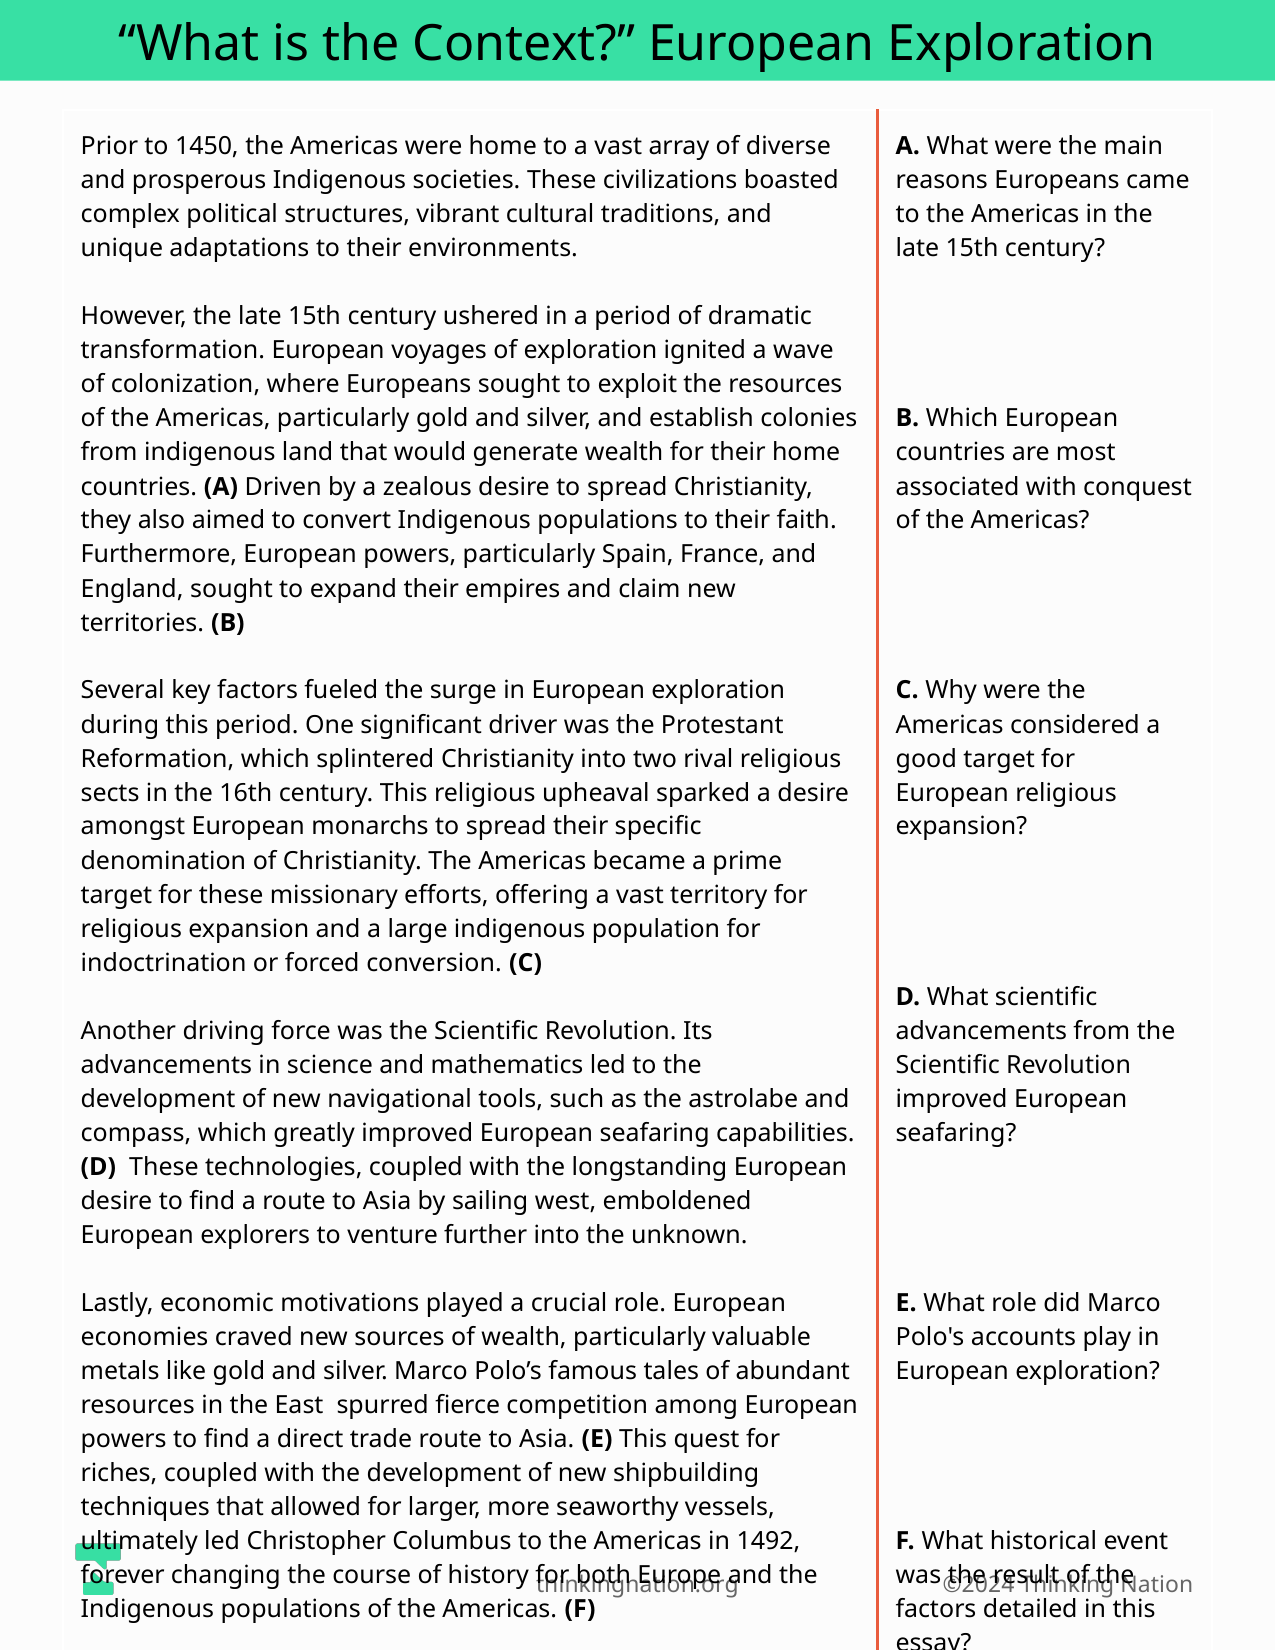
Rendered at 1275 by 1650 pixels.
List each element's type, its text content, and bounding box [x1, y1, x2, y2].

table_header Prior to 1450, the Americas were home to a vast array of diverse and prosperous Indigenous societies. These civilizations boasted complex political structures, vibrant cultural traditions, and unique adaptations to their environments. However, the late 15th century ushered in a period of dramatic transformation. European voyages of exploration ignited a wave of colonization, where Europeans sought to exploit the resources of the Americas, particularly gold and silver, and establish colonies from indigenous land that would generate wealth for their home countries. (A) Driven by a zealous desire to spread Christianity, they also aimed to convert Indigenous populations to their faith. Furthermore, European powers, particularly Spain, France, and England, sought to expand their empires and claim new territories. (B) Several key factors fueled the surge in European exploration during this period. One significant driver was the Protestant Reformation, which splintered Christianity into two rival religious sects in the 16th century. This religious upheaval sparked a desire amongst European monarchs to spread their specific denomination of Christianity. The Americas became a prime target for these missionary efforts, offering a vast territory for religious expansion and a large indigenous population for indoctrination or forced conversion. (C) Another driving force was the Scientific Revolution. Its advancements in science and mathematics led to the development of new navigational tools, such as the astrolabe and compass, which greatly improved European seafaring capabilities. (D) These technologies, coupled with the longstanding European desire to find a route to Asia by sailing west, emboldened European explorers to venture further into the unknown. Lastly, economic motivations played a crucial role. European economies craved new sources of wealth, particularly valuable metals like gold and silver. Marco Polo’s famous tales of abundant resources in the East spurred fierce competition among European powers to find a direct trade route to Asia. (E) This quest for riches, coupled with the development of new shipbuilding techniques that allowed for larger, more seaworthy vessels, ultimately led Christopher Columbus to the Americas in 1492, forever changing the course of history for both Europe and the Indigenous populations of the Americas. (F) [64, 111, 876, 1650]
table_header A. What were the main reasons Europeans came to the Americas in the late 15th century? B. Which European countries are most associated with conquest of the Americas? C. Why were the Americas considered a good target for European religious expansion? D. What scientific advancements from the Scientific Revolution improved European seafaring? E. What role did Marco Polo's accounts play in European exploration? F. What historical event was the result of the factors detailed in this essay? [879, 111, 1211, 1650]
picture [62, 1533, 134, 1605]
text_box “What is the Context?” European Exploration [0, 0, 1275, 81]
